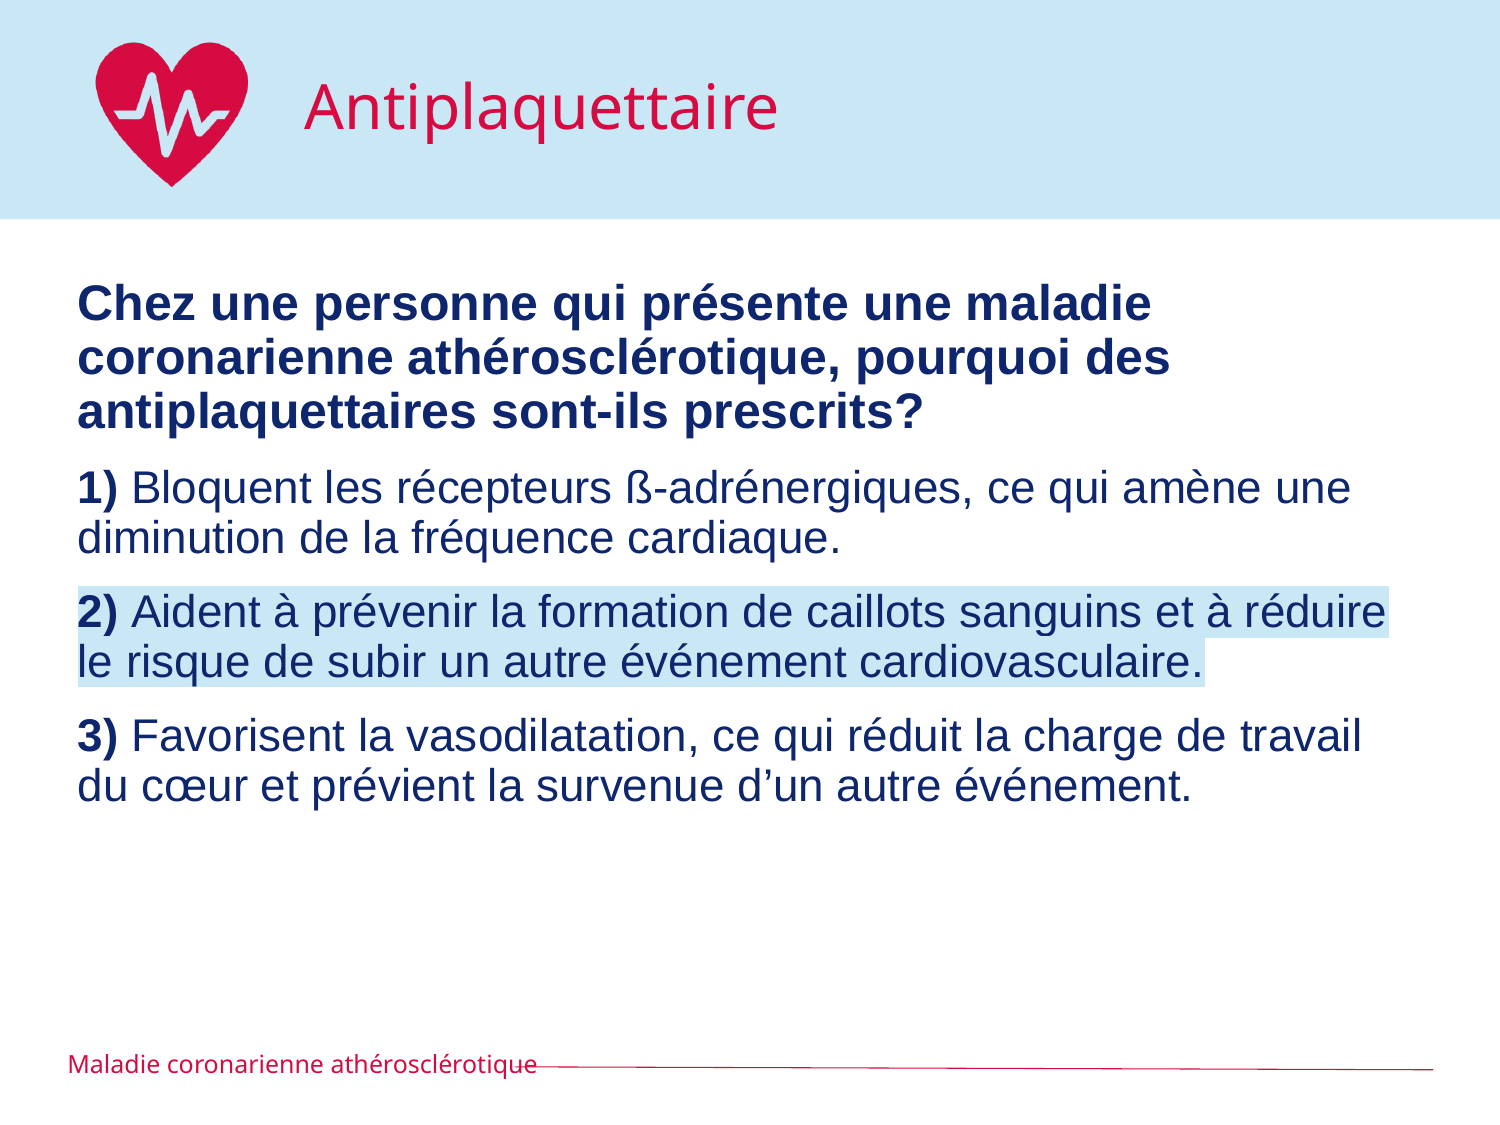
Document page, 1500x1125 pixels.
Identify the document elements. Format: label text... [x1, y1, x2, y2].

picture [64, 7, 279, 222]
title Antiplaquettaire [289, 59, 1397, 160]
text_box Chez une personne qui présente une maladie coronarienne athérosclérotique, pourquoi des antiplaquettaires sont-ils prescrits? 1) Bloquent les récepteurs ß-adrénergiques, ce qui amène une diminution de la fréquence cardiaque. 2) Aident à prévenir la formation de caillots sanguins et à réduire le risque de subir un autre événement cardiovasculaire. 3) Favorisent la vasodilatation, ce qui réduit la charge de travail du cœur et prévient la survenue d’un autre événement. [62, 262, 1440, 823]
